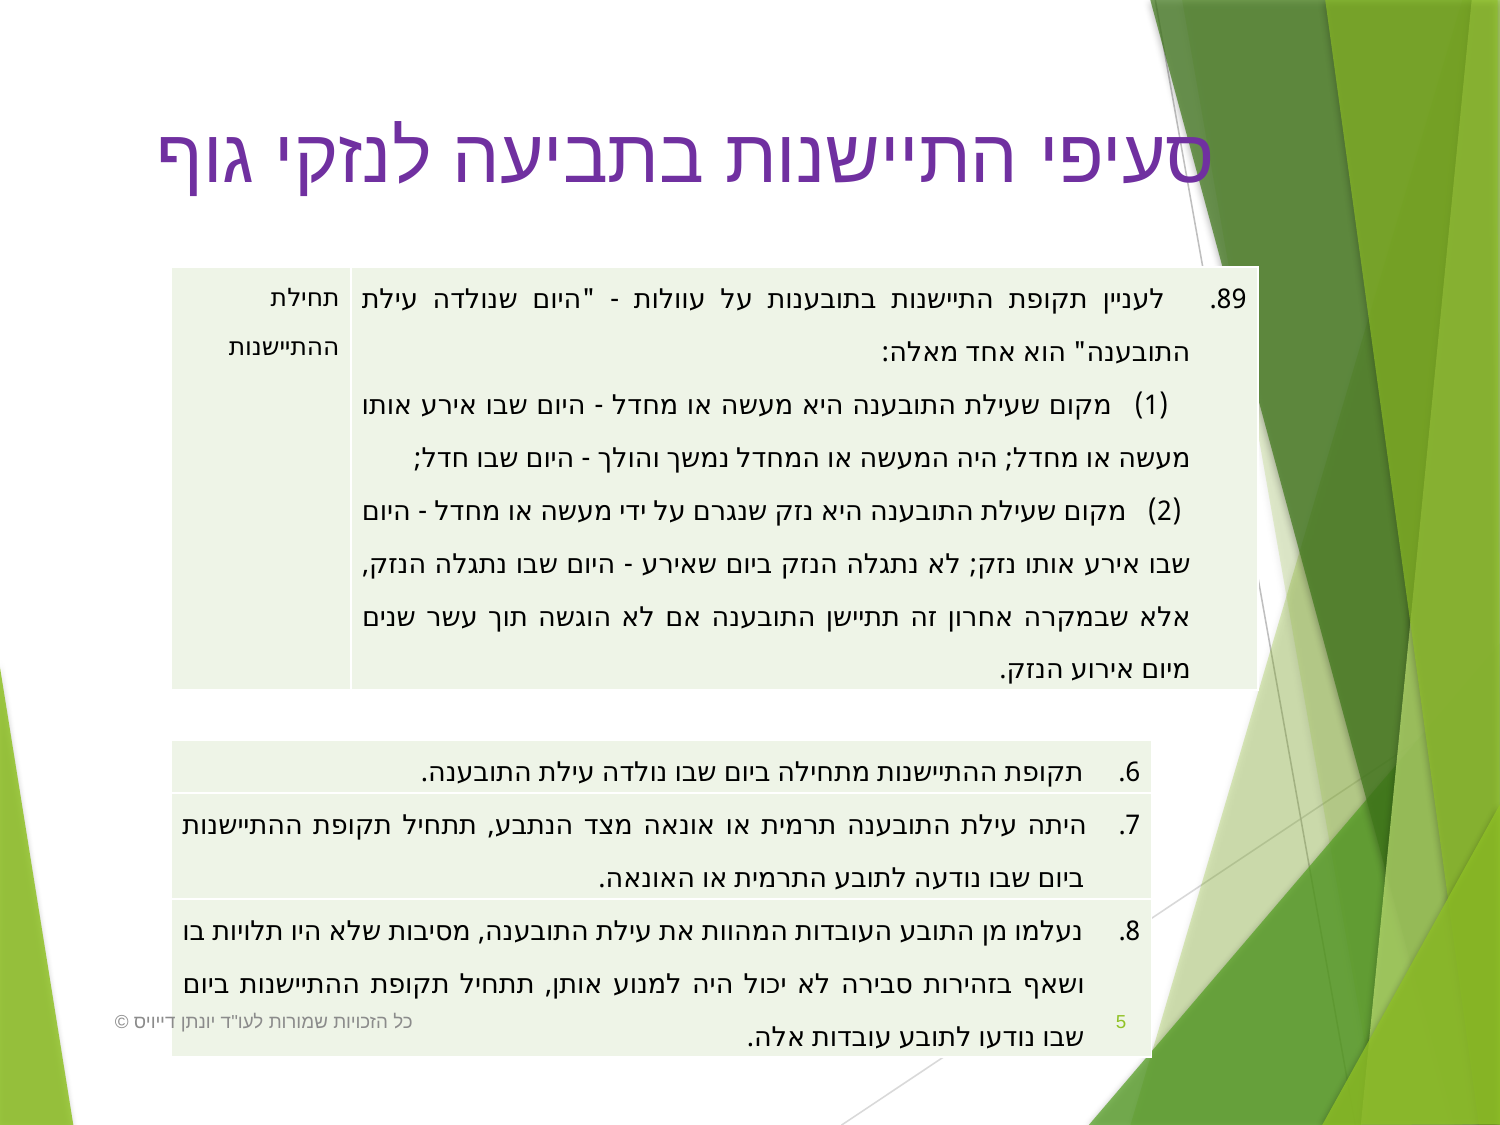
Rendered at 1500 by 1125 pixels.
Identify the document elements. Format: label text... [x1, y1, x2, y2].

table_header 89. לעניין תקופת התיישנות בתובענות על עוולות - "היום שנולדה עילת התובענה" הוא אחד מאלה: (1) מקום שעילת התובענה היא מעשה או מחדל - היום שבו אירע אותו מעשה או מחדל; היה המעשה או המחדל נמשך והולך - היום שבו חדל; (2) מקום שעילת התובענה היא נזק שנגרם על ידי מעשה או מחדל - היום שבו אירע אותו נזק; לא נתגלה הנזק ביום שאירע - היום שבו נתגלה הנזק, אלא שבמקרה אחרון זה תתיישן התובענה אם לא הוגשה תוך עשר שנים מיום אירוע הנזק. [352, 268, 1257, 689]
table_cell 8. נעלמו מן התובע העובדות המהוות את עילת התובענה, מסיבות שלא היו תלויות בו ושאף בזהירות סבירה לא יכול היה למנוע אותן, תתחיל תקופת ההתיישנות ביום שבו נודעו לתובע עובדות אלה. [172, 900, 1151, 1056]
table_header 6. תקופת ההתיישנות מתחילה ביום שבו נולדה עילת התובענה. [172, 741, 1151, 792]
title סעיפי התיישנות בתביעה לנזקי גוף [99, 99, 1294, 220]
slide_number 5 [1057, 991, 1142, 1051]
table_cell 7. היתה עילת התובענה תרמית או אונאה מצד הנתבע, תתחיל תקופת ההתיישנות ביום שבו נודעה לתובע התרמית או האונאה. [172, 794, 1151, 898]
footer כל הזכויות שמורות לעו"ד יונתן דייויס © [99, 991, 859, 1051]
table_header תחילת ההתיישנות [172, 268, 350, 689]
